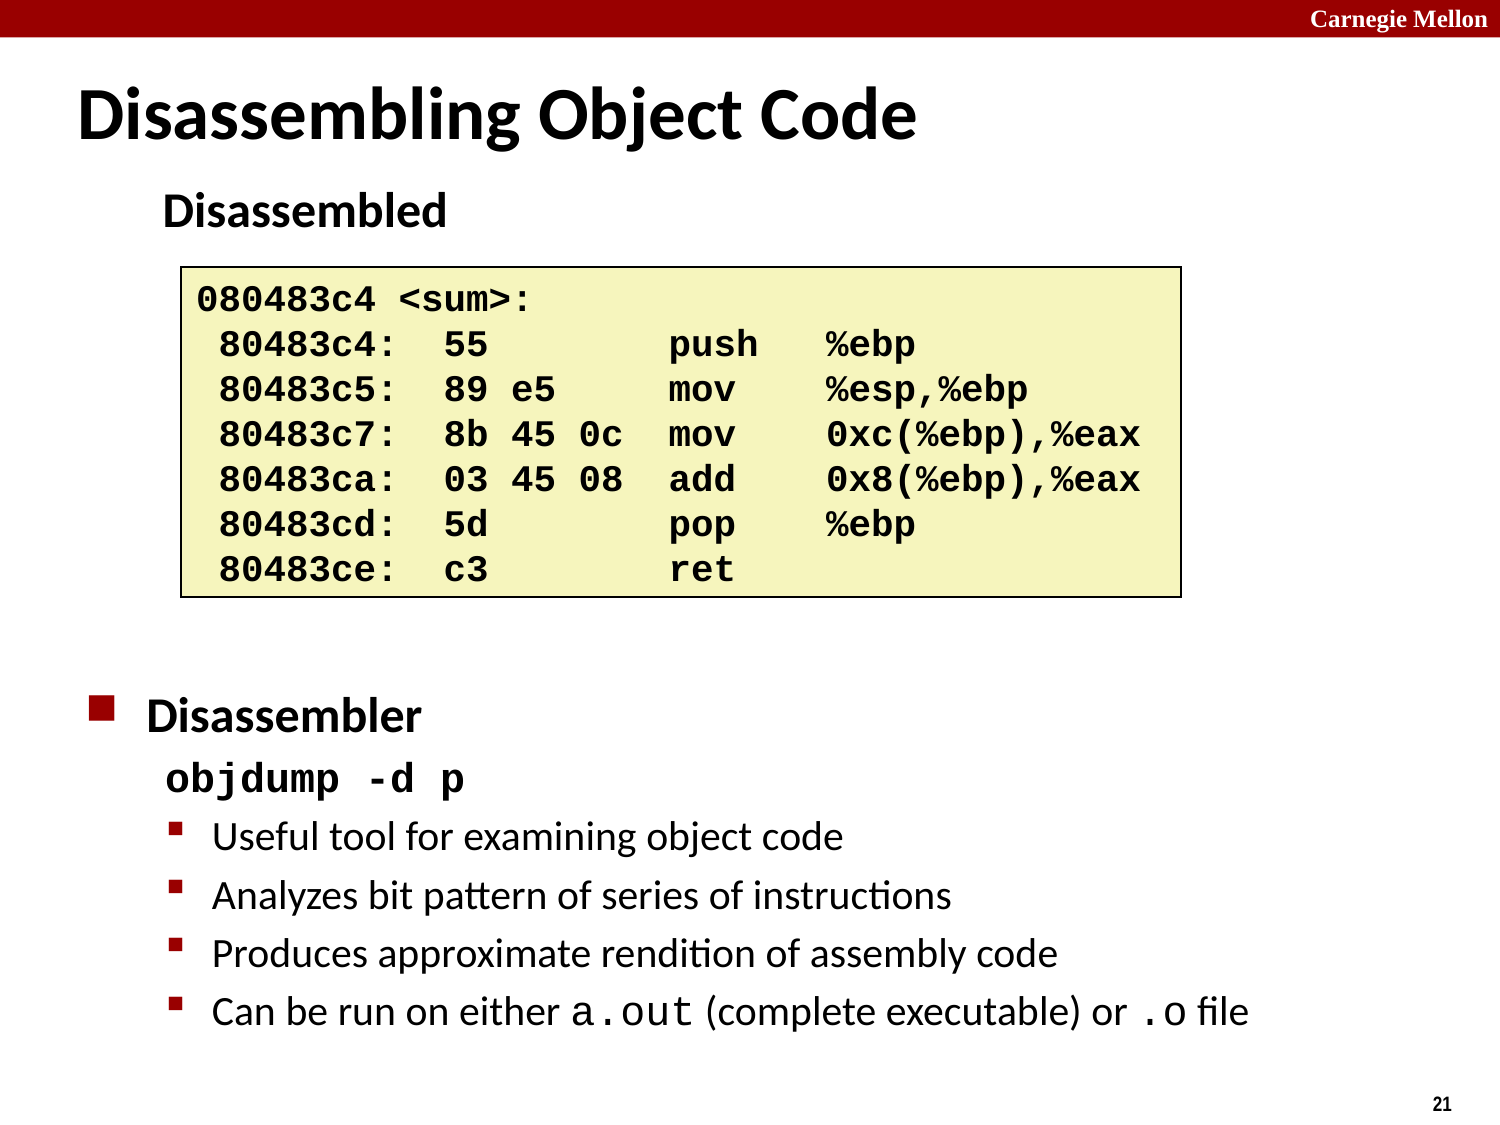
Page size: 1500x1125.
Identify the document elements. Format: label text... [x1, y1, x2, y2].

list Disassembler objdump -d p Useful tool for examining object code Analyzes bit pattern of series of instructions Produces approximate rendition of assembly code Can be run on either a.out (complete executable) or .o file [74, 674, 1411, 1045]
text_box 080483c4 <sum>: 80483c4: 55 push %ebp 80483c5: 89 e5 mov %esp,%ebp 80483c7: 8b 45 0c mov 0xc(%ebp),%eax 80483ca: 03 45 08 add 0x8(%ebp),%eax 80483cd: 5d pop %ebp 80483ce: c3 ret [181, 267, 1182, 597]
title Disassembling Object Code [62, 62, 1182, 157]
text_box Disassembled [147, 169, 575, 238]
